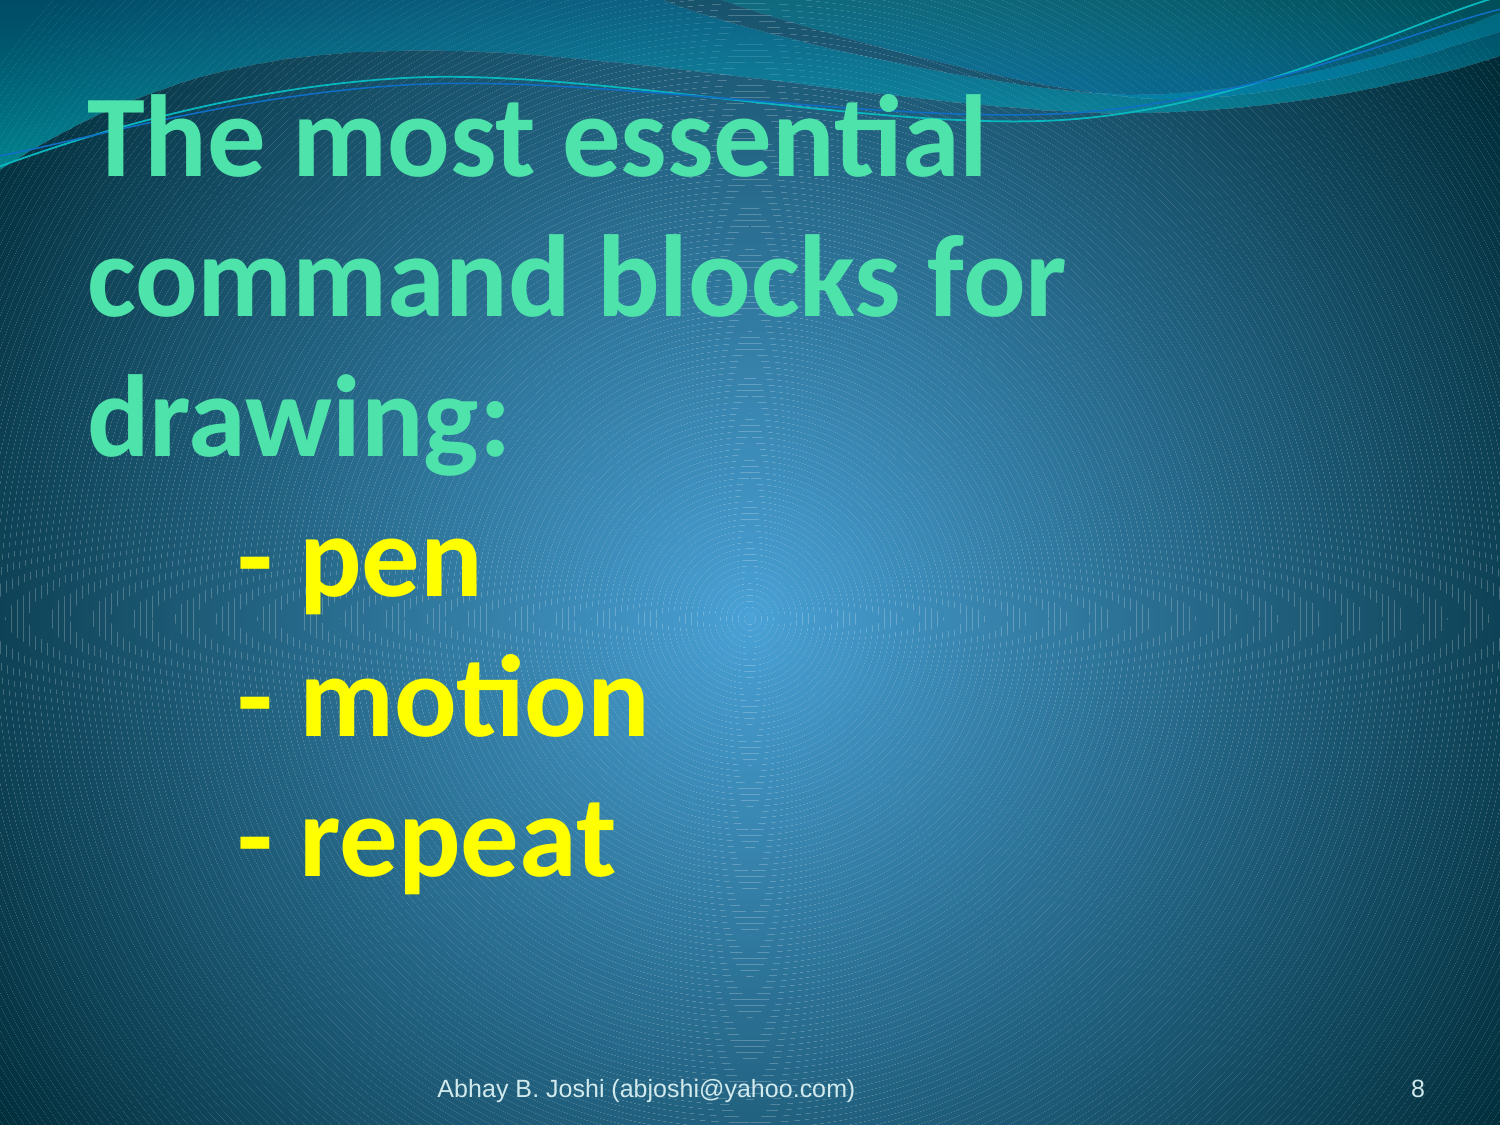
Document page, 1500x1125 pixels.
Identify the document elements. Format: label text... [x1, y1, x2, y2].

footer Abhay B. Joshi (abjoshi@yahoo.com) [437, 1042, 988, 1103]
title The most essential command blocks for drawing: - pen - motion - repeat [86, 676, 1362, 900]
slide_number 8 [1299, 1042, 1425, 1103]
